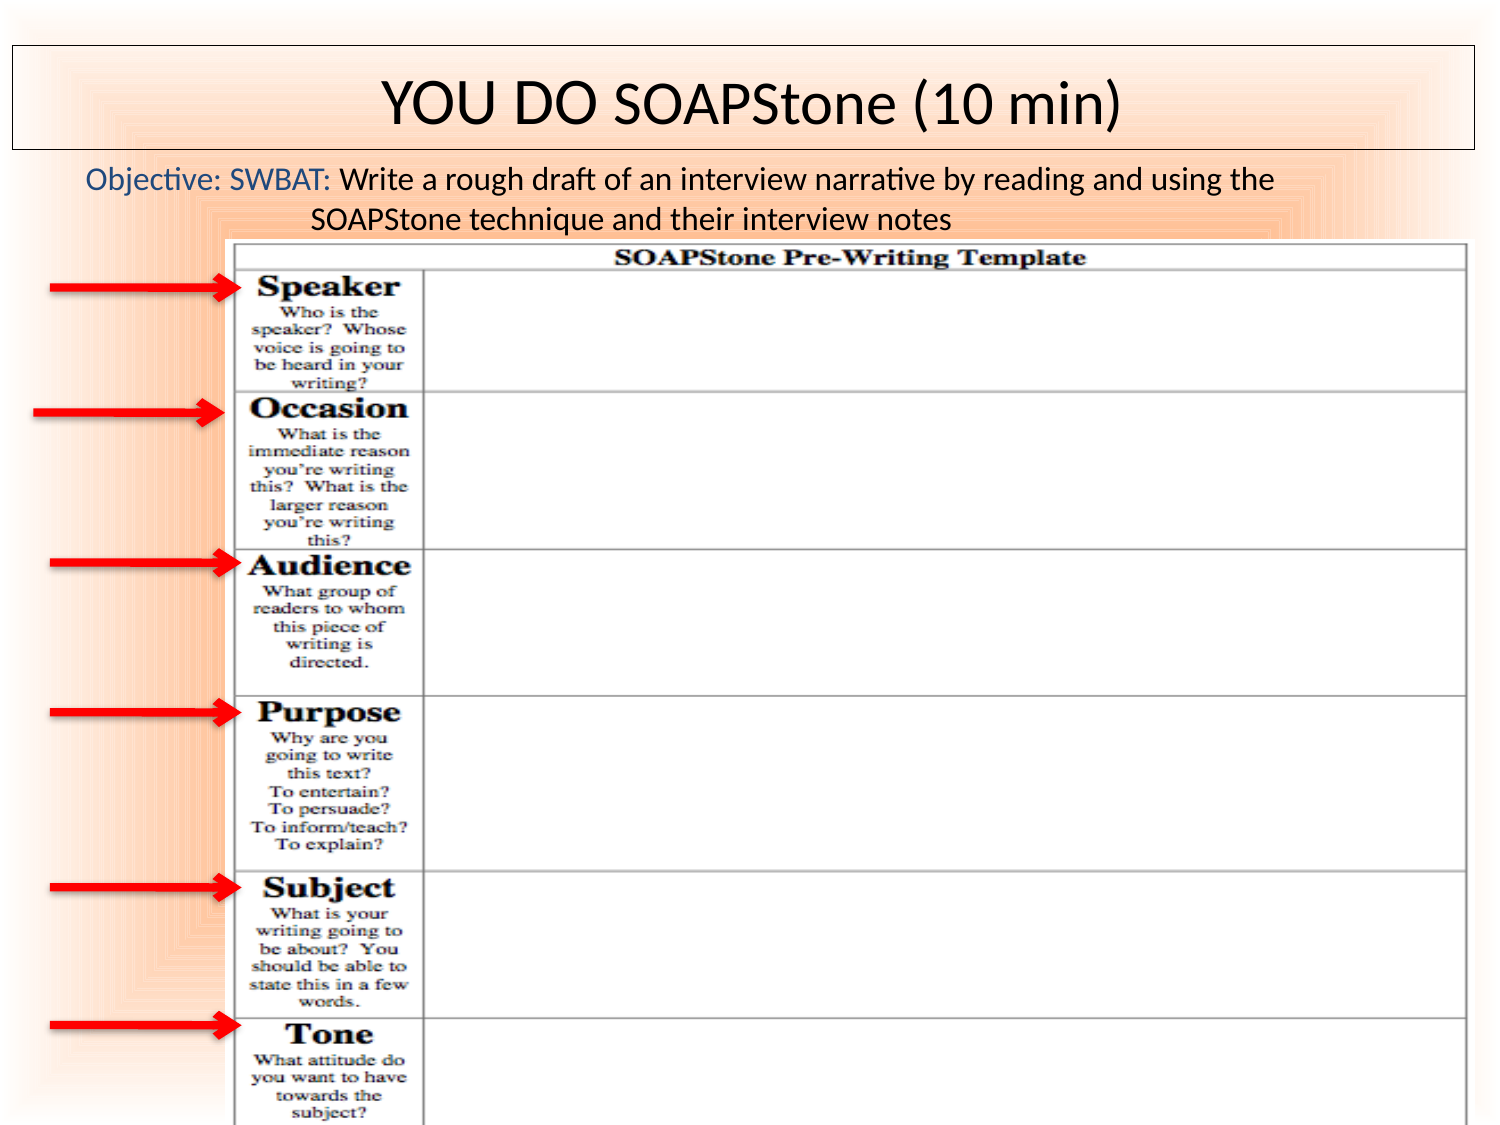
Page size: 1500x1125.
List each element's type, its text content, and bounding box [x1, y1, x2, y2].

text_box YOU DO SOAPStone (10 min) [12, 45, 1475, 150]
picture [224, 239, 1476, 1125]
text_box Objective: SWBAT: Write a rough draft of an interview narrative by reading and using the SOAPStone technique and their interview notes [70, 149, 1413, 281]
